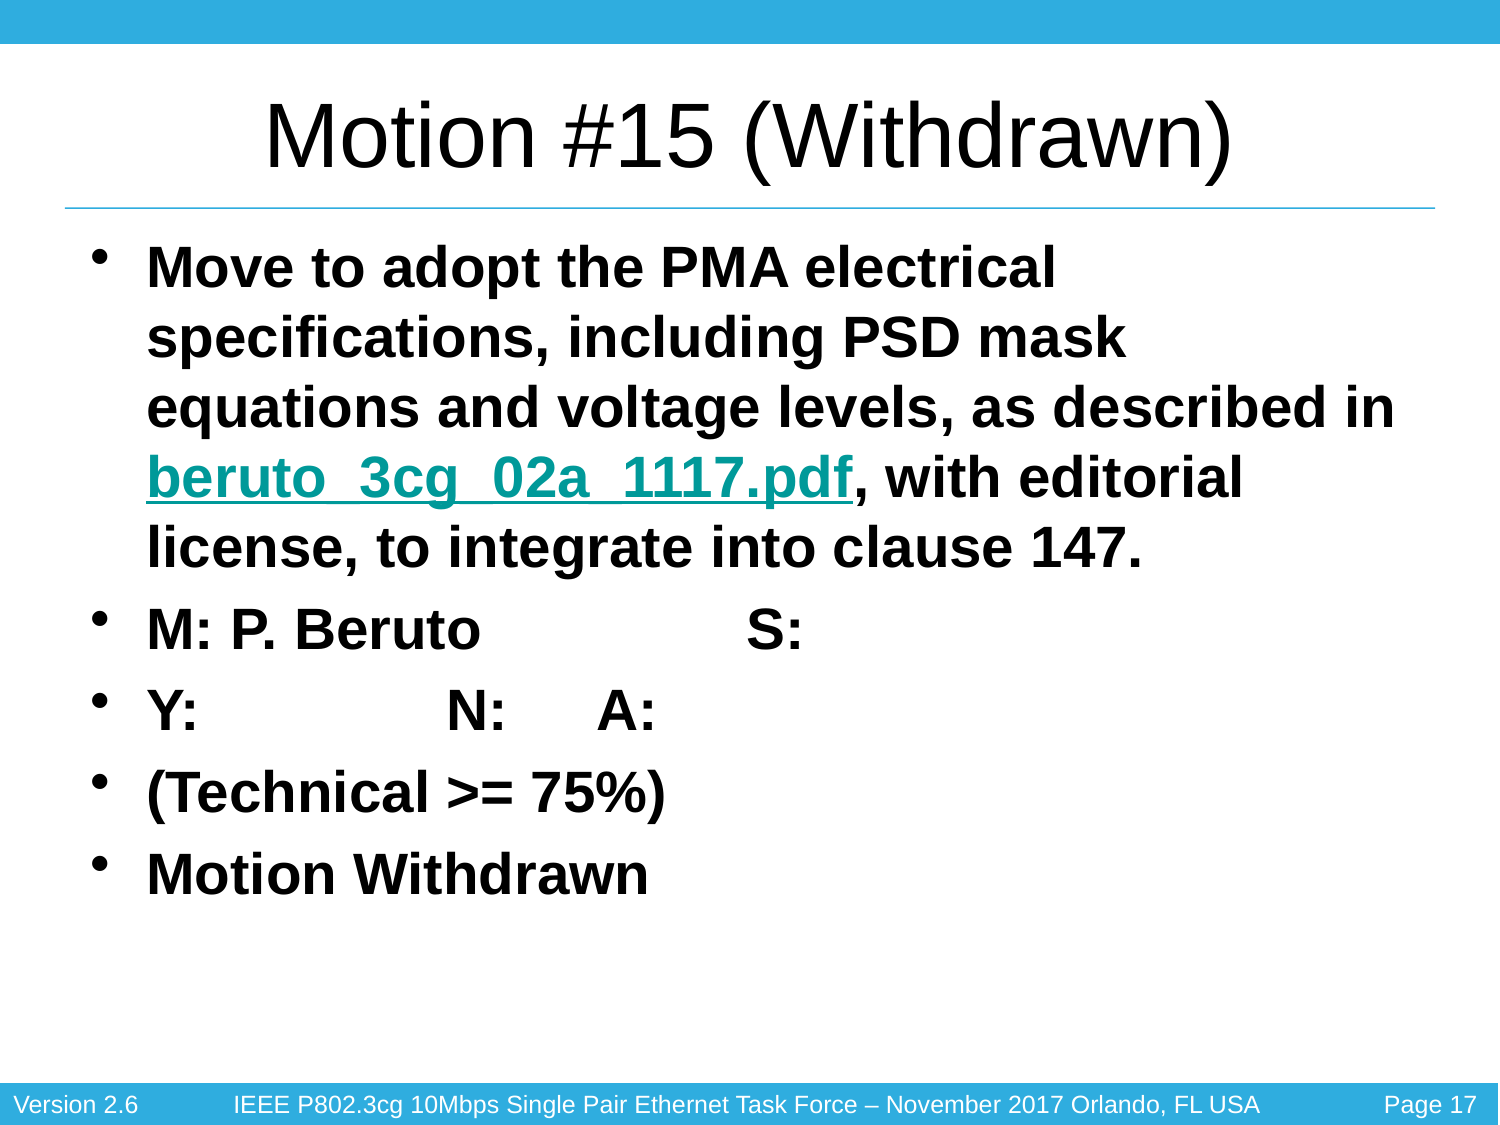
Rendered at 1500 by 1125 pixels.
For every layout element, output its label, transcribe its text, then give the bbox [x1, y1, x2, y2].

list Move to adopt the PMA electrical specifications, including PSD mask equations and voltage levels, as described in beruto_3cg_02a_1117.pdf, with editorial license, to integrate into clause 147. M: P. Beruto S: Y: N: A: (Technical >= 75%) Motion Withdrawn [74, 221, 1426, 965]
title Motion #15 (Withdrawn) [74, 66, 1426, 197]
